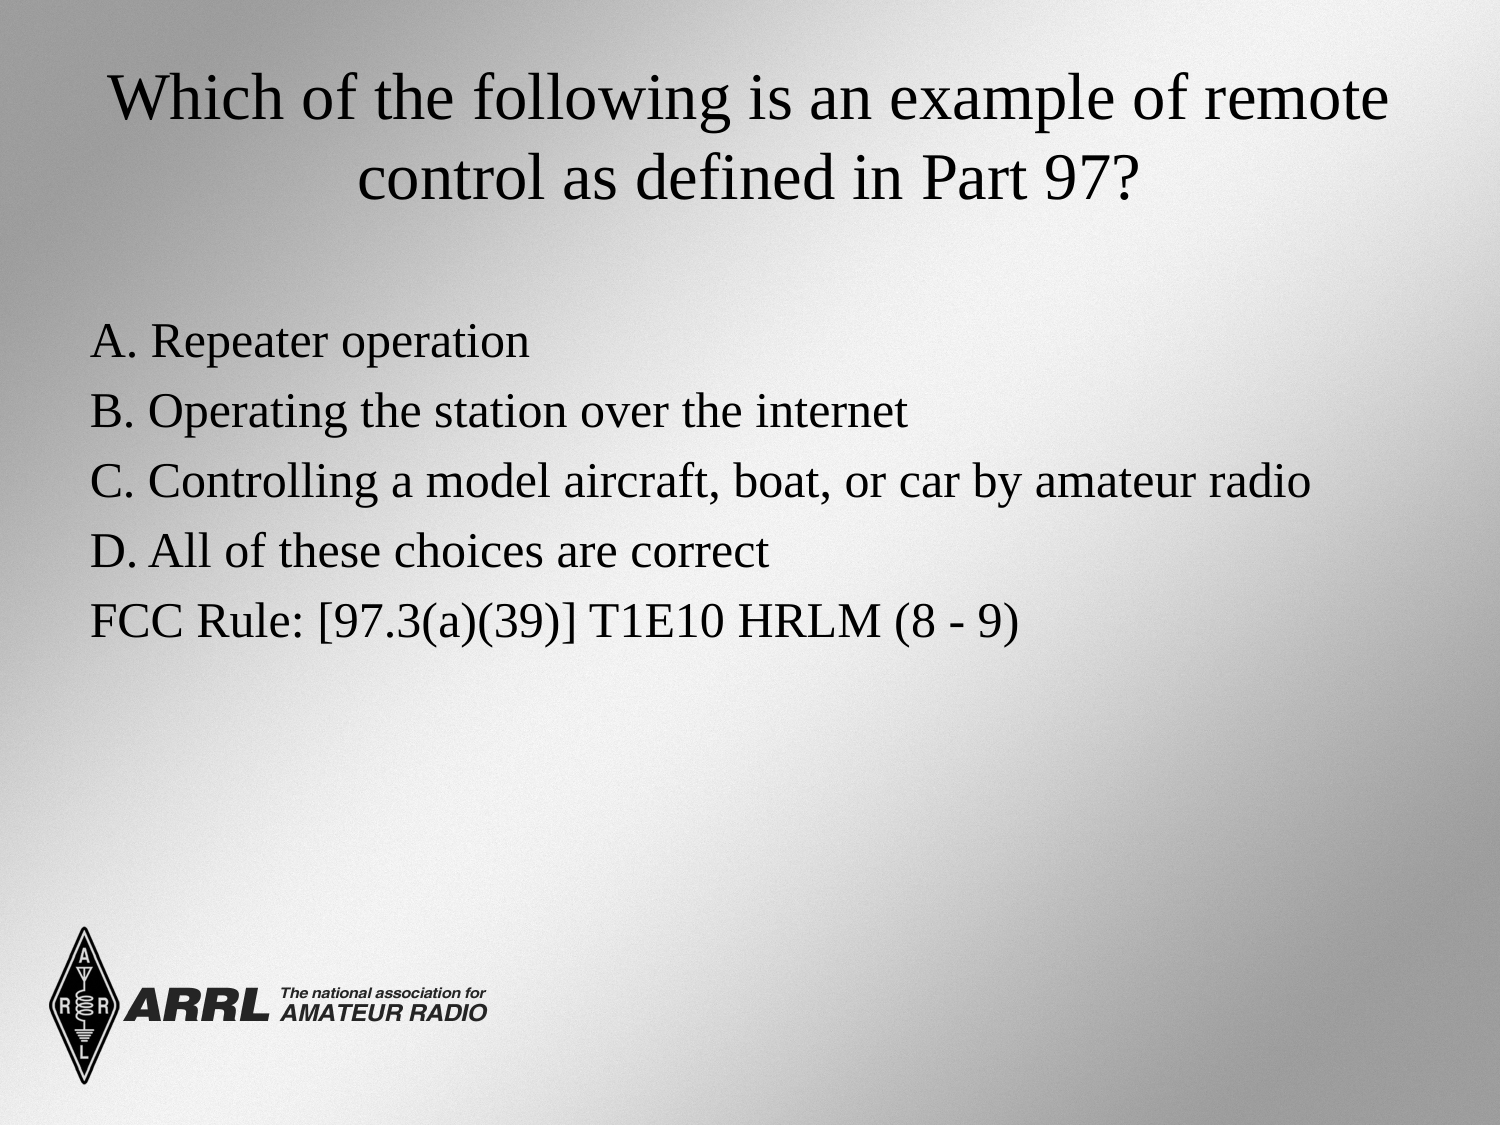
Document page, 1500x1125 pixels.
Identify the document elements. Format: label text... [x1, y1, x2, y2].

title Which of the following is an example of remote control as defined in Part 97? [75, 45, 1425, 233]
picture [0, 0, 1500, 1125]
list A. Repeater operation B. Operating the station over the internet C. Controlling a model aircraft, boat, or car by amateur radio D. All of these choices are correct FCC Rule: [97.3(a)(39)] T1E10 HRLM (8 - 9) [75, 299, 1425, 1005]
